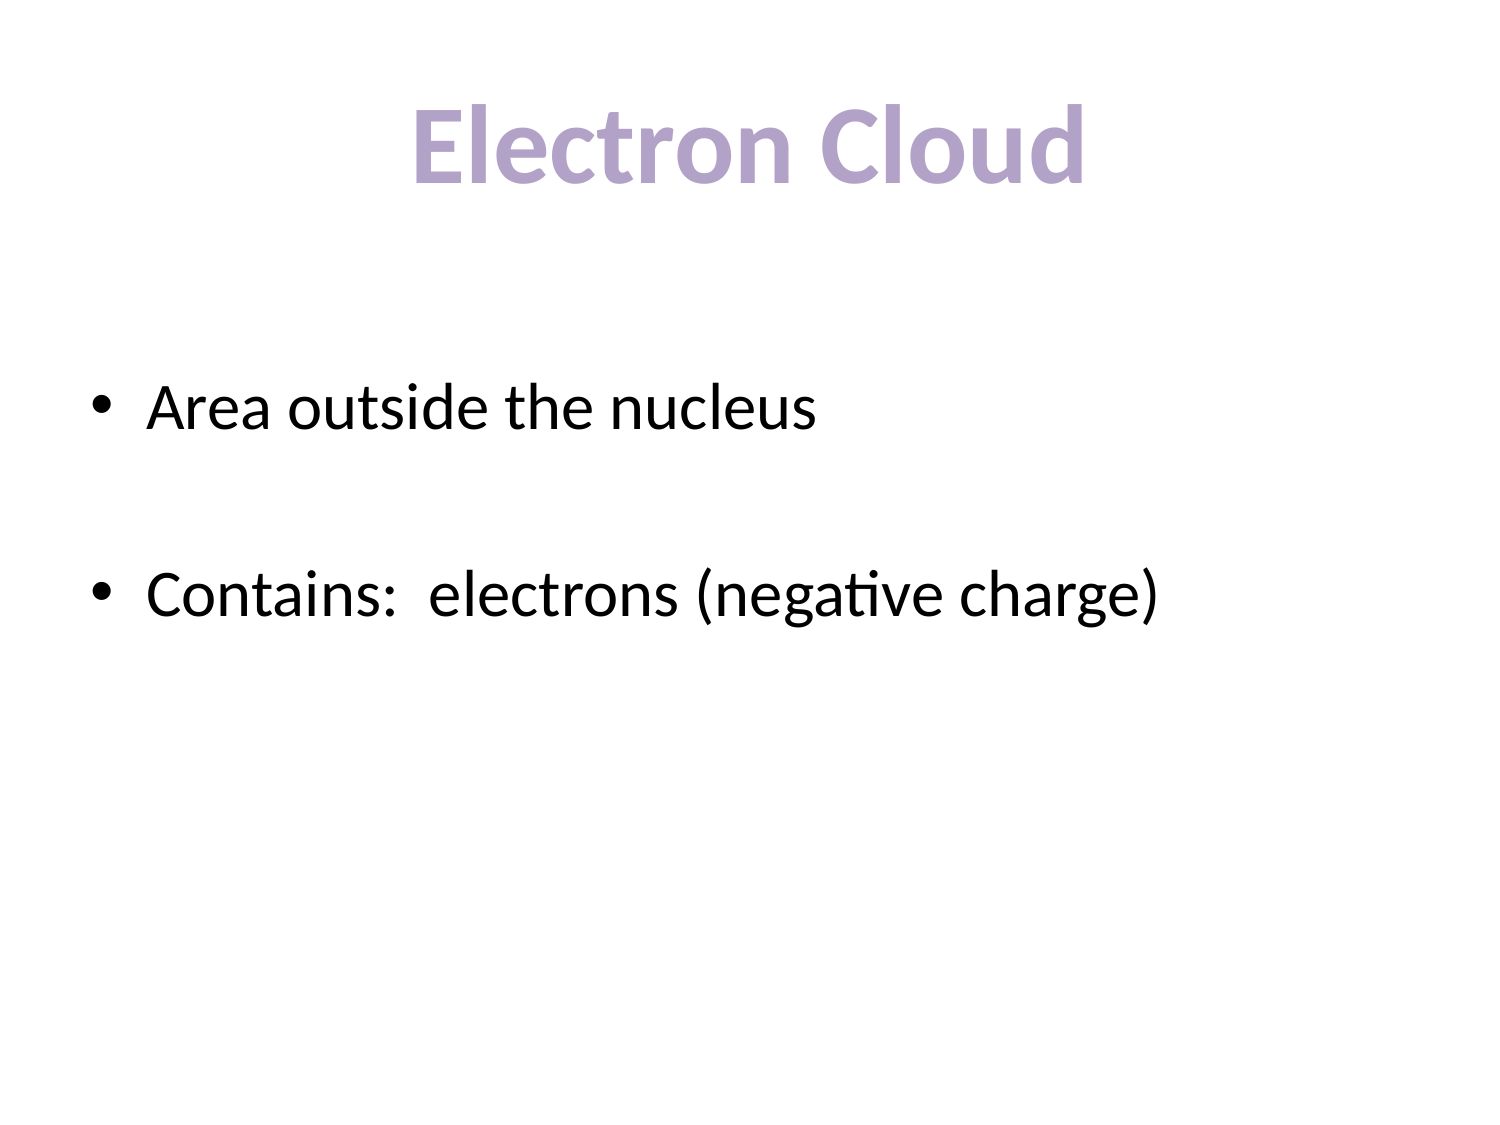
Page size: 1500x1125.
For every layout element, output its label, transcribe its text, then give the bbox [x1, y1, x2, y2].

title Electron Cloud [75, 45, 1425, 233]
list Area outside the nucleus Contains: electrons (negative charge) [75, 262, 1425, 1005]
